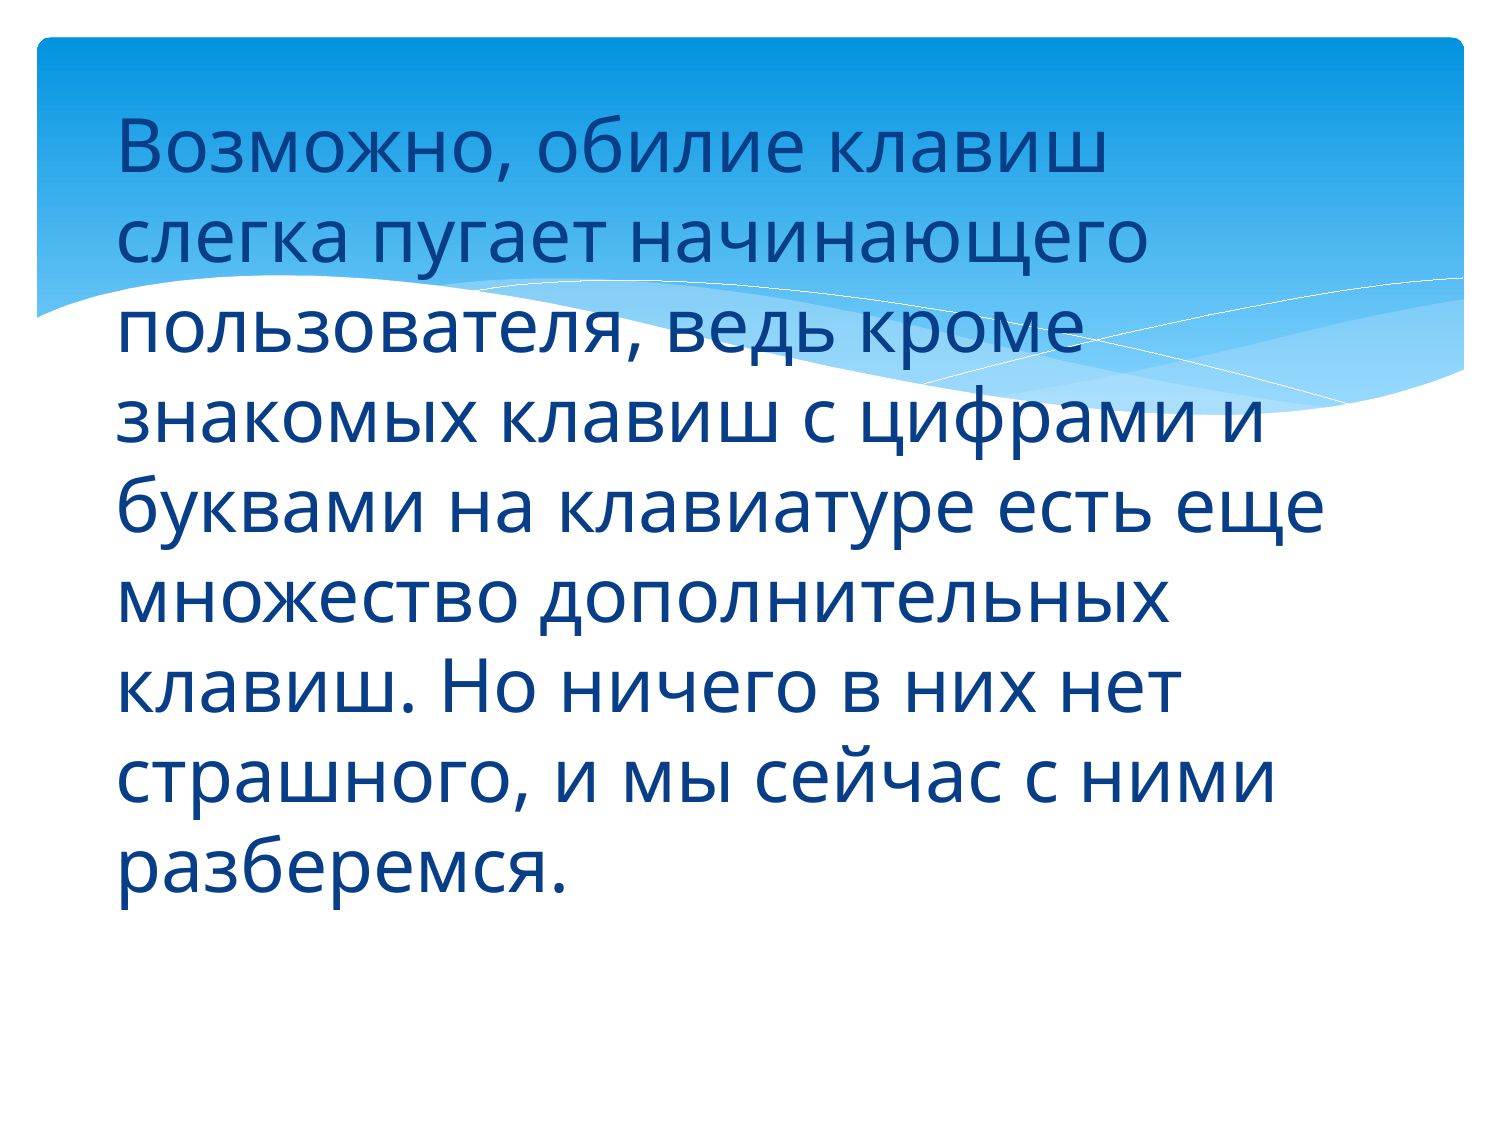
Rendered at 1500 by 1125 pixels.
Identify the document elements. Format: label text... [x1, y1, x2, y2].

list Возможно, обилие клавиш слегка пугает начинающего пользователя, ведь кроме знакомых клавиш с цифрами и буквами на клавиатуре есть еще множество дополнительных клавиш. Но ничего в них нет страшного, и мы сейчас с ними разберемся. [100, 90, 1359, 1005]
